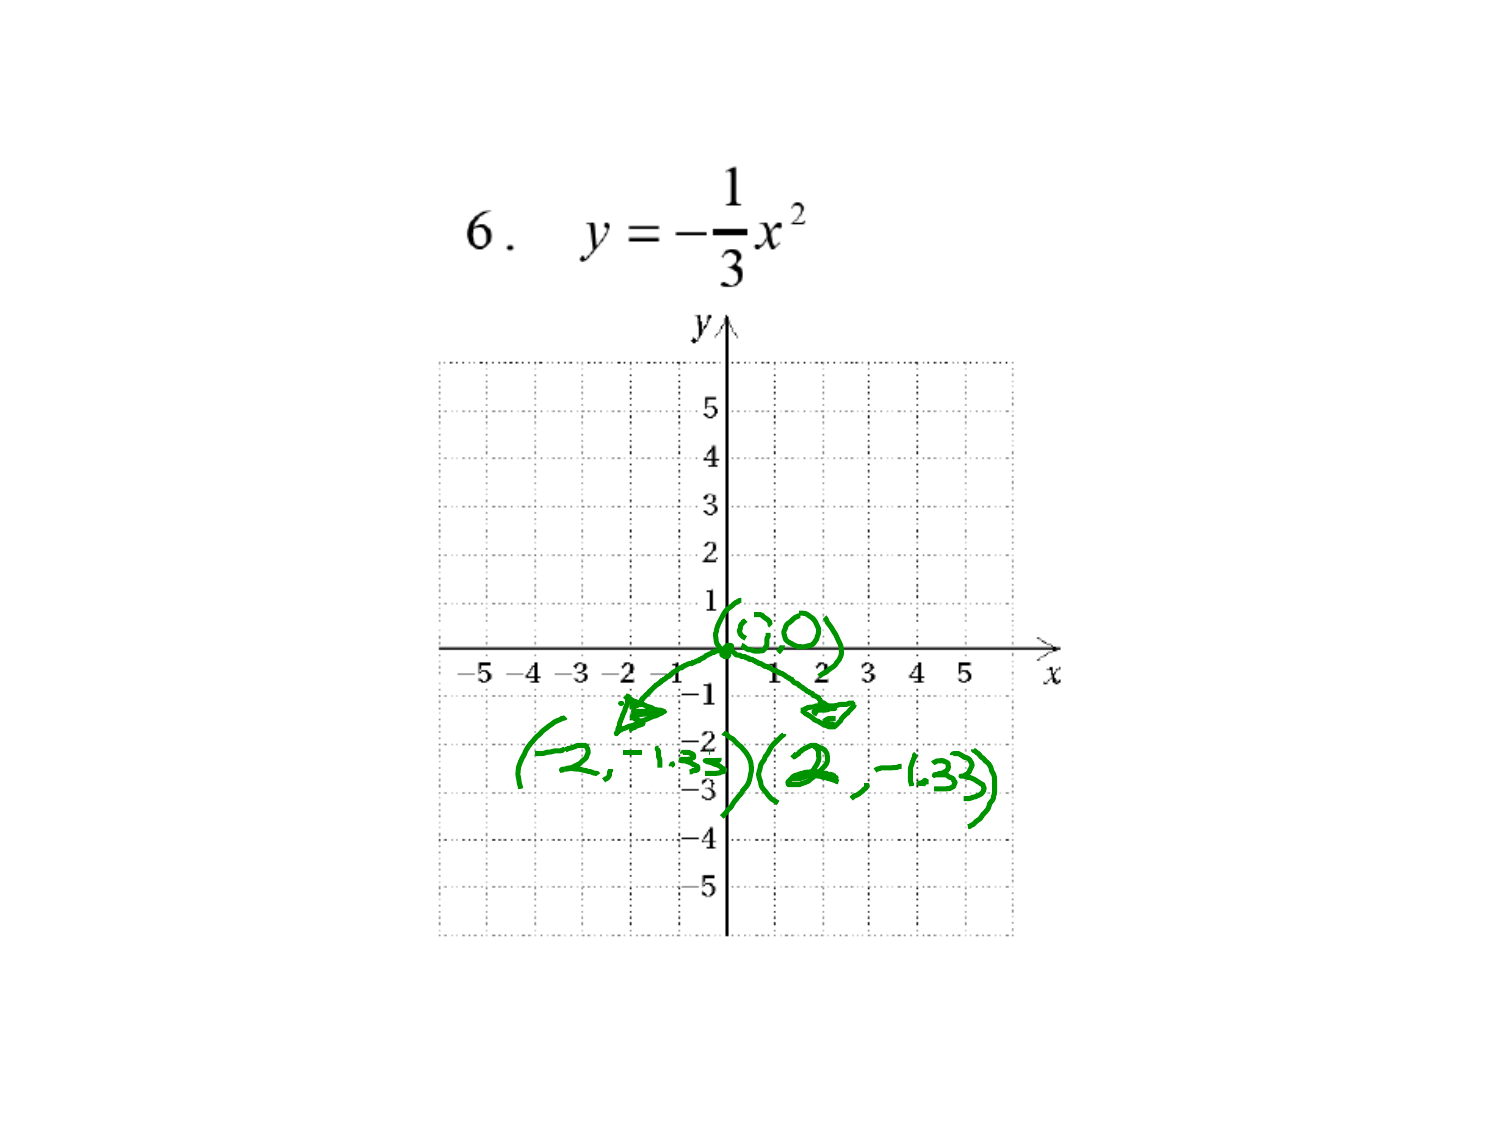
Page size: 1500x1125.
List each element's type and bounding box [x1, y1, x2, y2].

picture [411, 151, 1089, 974]
text_box [517, 600, 995, 828]
